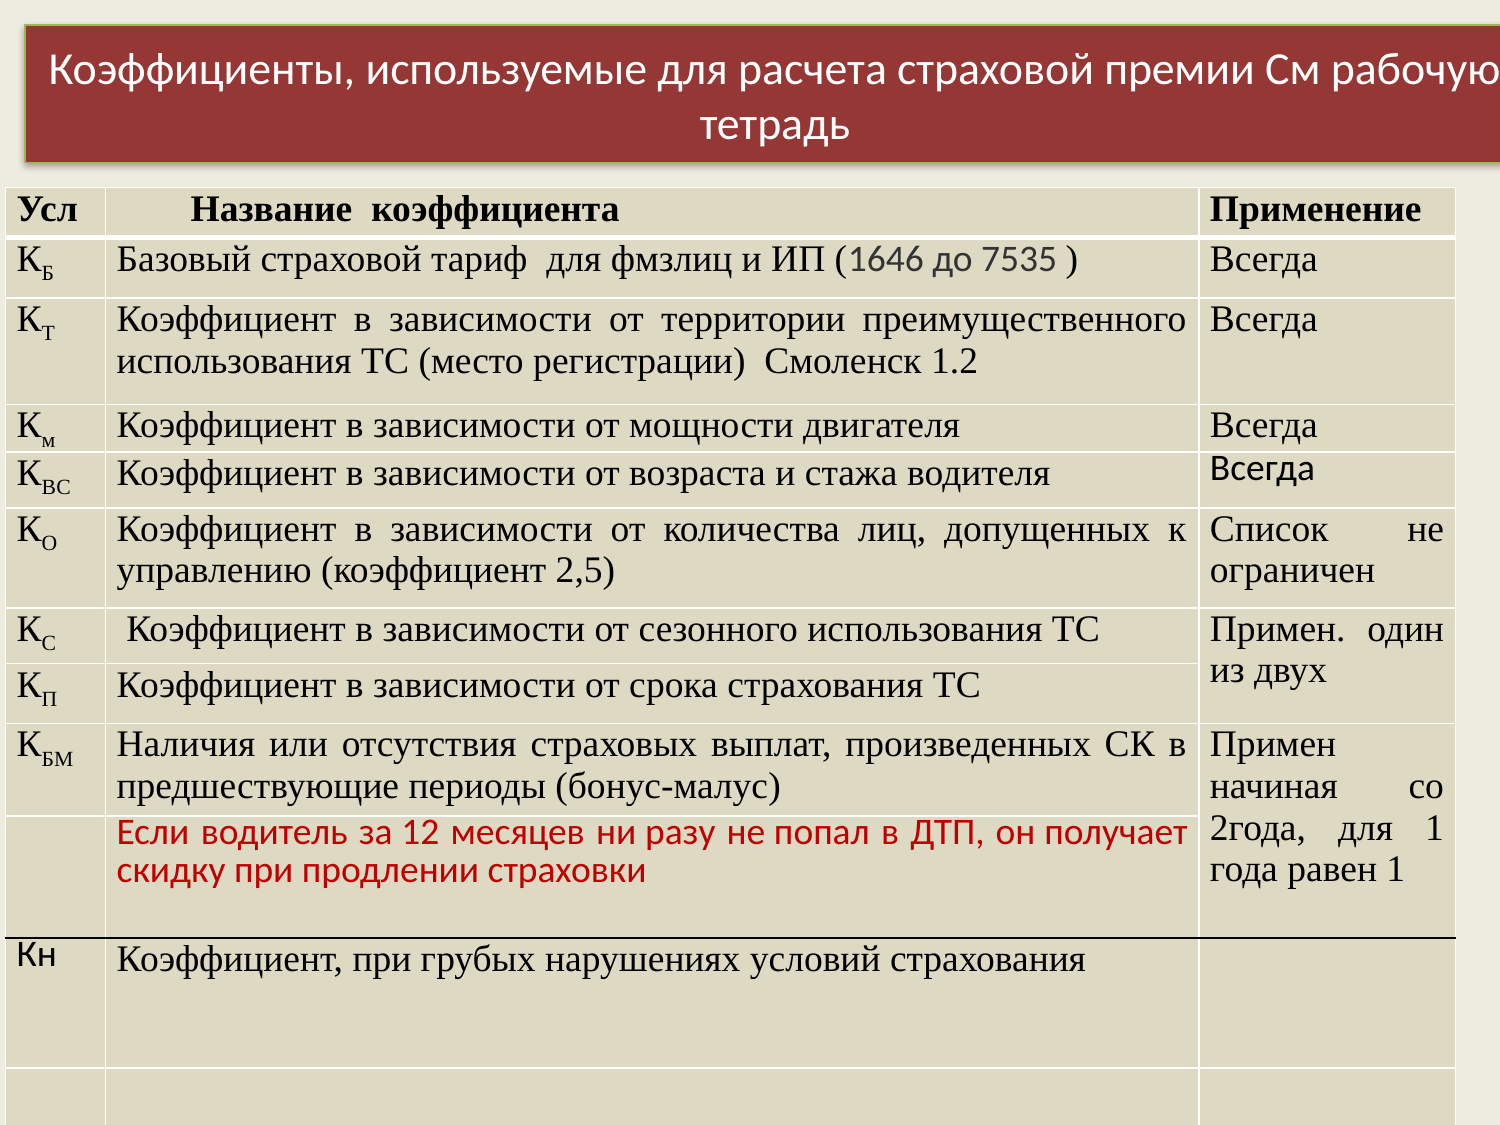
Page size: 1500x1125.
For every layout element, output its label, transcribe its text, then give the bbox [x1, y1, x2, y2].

table_cell КБМ [6, 724, 105, 815]
table_header Применение [1200, 188, 1455, 235]
table_cell КС [6, 609, 105, 663]
table_header Усл [6, 188, 105, 235]
table_cell КБ [6, 240, 105, 297]
table_cell Коэффициент в зависимости от сезонного использования ТС [106, 609, 1198, 663]
table_cell Список не ограничен [1200, 509, 1455, 607]
table_cell Примен. один из двух [1200, 609, 1455, 723]
table_cell Всегда [1200, 405, 1455, 451]
table_cell [6, 1069, 105, 1125]
table_cell Коэффициент, при грубых нарушениях условий страхования [106, 939, 1198, 1067]
table_cell КВС [6, 453, 105, 507]
table_cell Коэффициент в зависимости от мощности двигателя [106, 405, 1198, 451]
table_cell КО [6, 509, 105, 607]
table_cell [106, 1069, 1198, 1125]
table_cell [6, 817, 105, 937]
table_cell Всегда [1200, 453, 1455, 507]
table_cell Коэффициент в зависимости от срока страхования ТС [106, 664, 1198, 723]
table_cell Кн [6, 939, 105, 1067]
table_cell Всегда [1200, 240, 1455, 297]
table_cell КП [6, 664, 105, 723]
table_cell Коэффициент в зависимости от количества лиц, допущенных к управлению (коэффициент 2,5) [106, 509, 1198, 607]
table_cell КТ [6, 299, 105, 404]
table_cell Коэффициент в зависимости от возраста и стажа водителя [106, 453, 1198, 507]
table_cell Всегда [1200, 299, 1455, 404]
table_cell [1200, 939, 1455, 1067]
title Коэффициенты, используемые для расчета страховой премии См рабочую тетрадь [24, 24, 1500, 163]
table_cell Если водитель за 12 месяцев ни разу не попал в ДТП, он получает скидку при продлении страховки [106, 817, 1198, 937]
list П = Тб * Кт * Квс * Ко * Км * Кс * Кбм * Кн [37, 99, 1500, 1125]
table_cell Км [6, 405, 105, 451]
table_header Название коэффициента [106, 188, 1198, 235]
table_cell [1200, 1069, 1455, 1125]
table_cell Базовый страховой тариф для фмзлиц и ИП (1646 до 7535 ) [106, 240, 1198, 297]
table_cell Коэффициент в зависимости от территории преимущественного использования ТС (место регистрации) Смоленск 1.2 [106, 299, 1198, 404]
table_cell Наличия или отсутствия страховых выплат, произведенных СК в предшествующие периоды (бонус-малус) [106, 724, 1198, 815]
table_cell Примен начиная со 2года, для 1 года равен 1 [1200, 724, 1455, 937]
